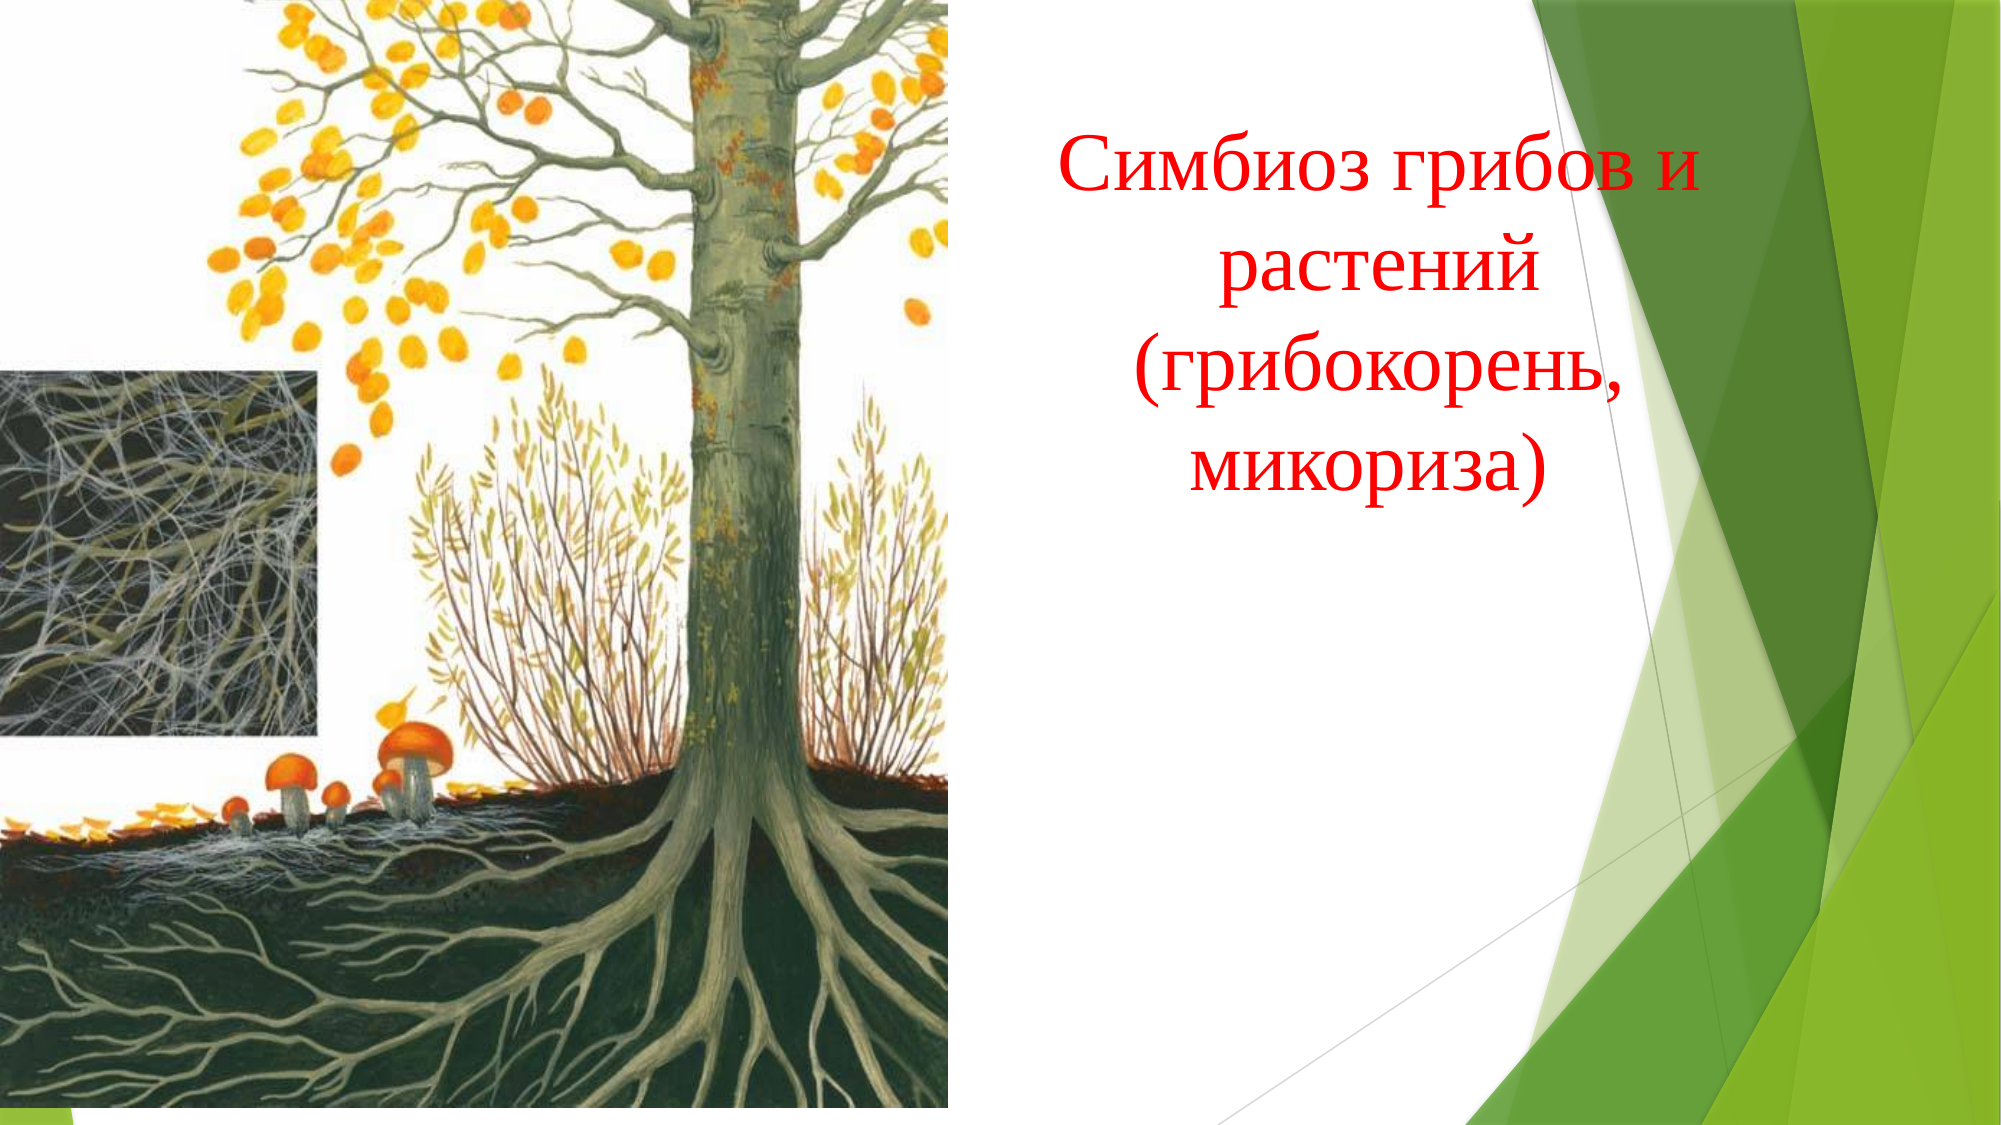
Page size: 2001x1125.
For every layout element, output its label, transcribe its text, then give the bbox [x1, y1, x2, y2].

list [0, 0, 949, 1108]
title Симбиоз грибов и растений (грибокорень, микориза) [952, 99, 1812, 861]
